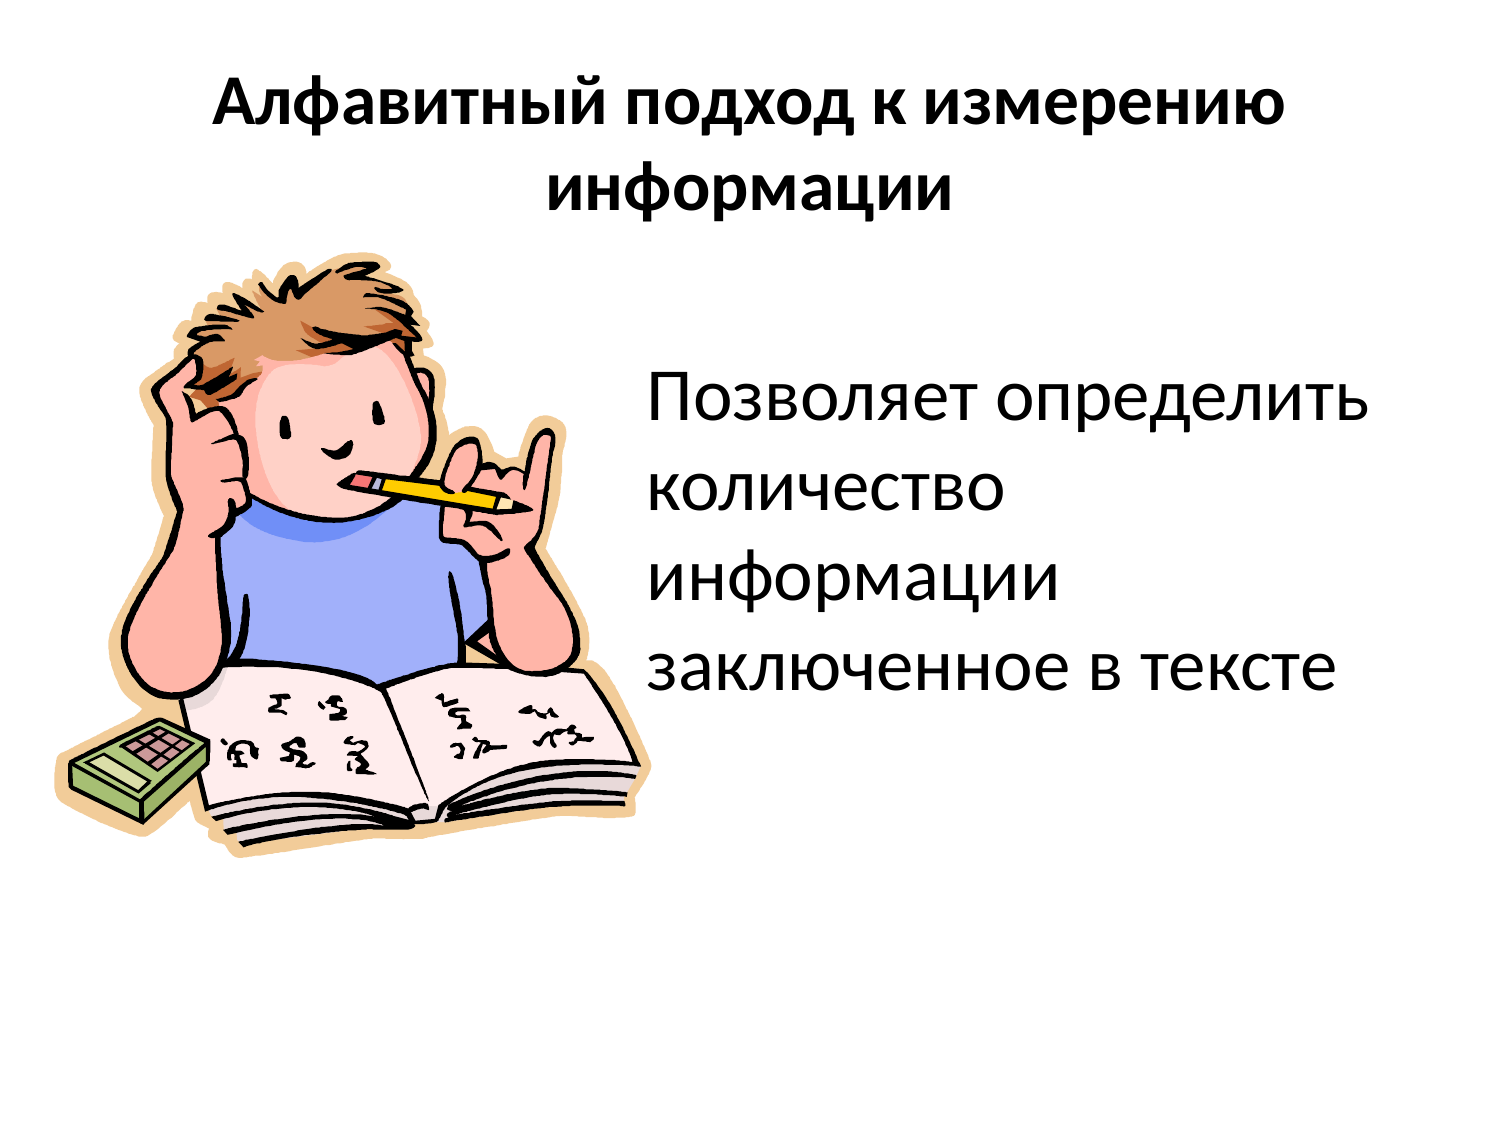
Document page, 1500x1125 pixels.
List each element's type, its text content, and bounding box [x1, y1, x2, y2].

title Алфавитный подход к измерению информации [75, 45, 1425, 233]
picture [52, 243, 661, 867]
text_box Позволяет определить количество информации заключенное в тексте [665, 338, 1400, 713]
